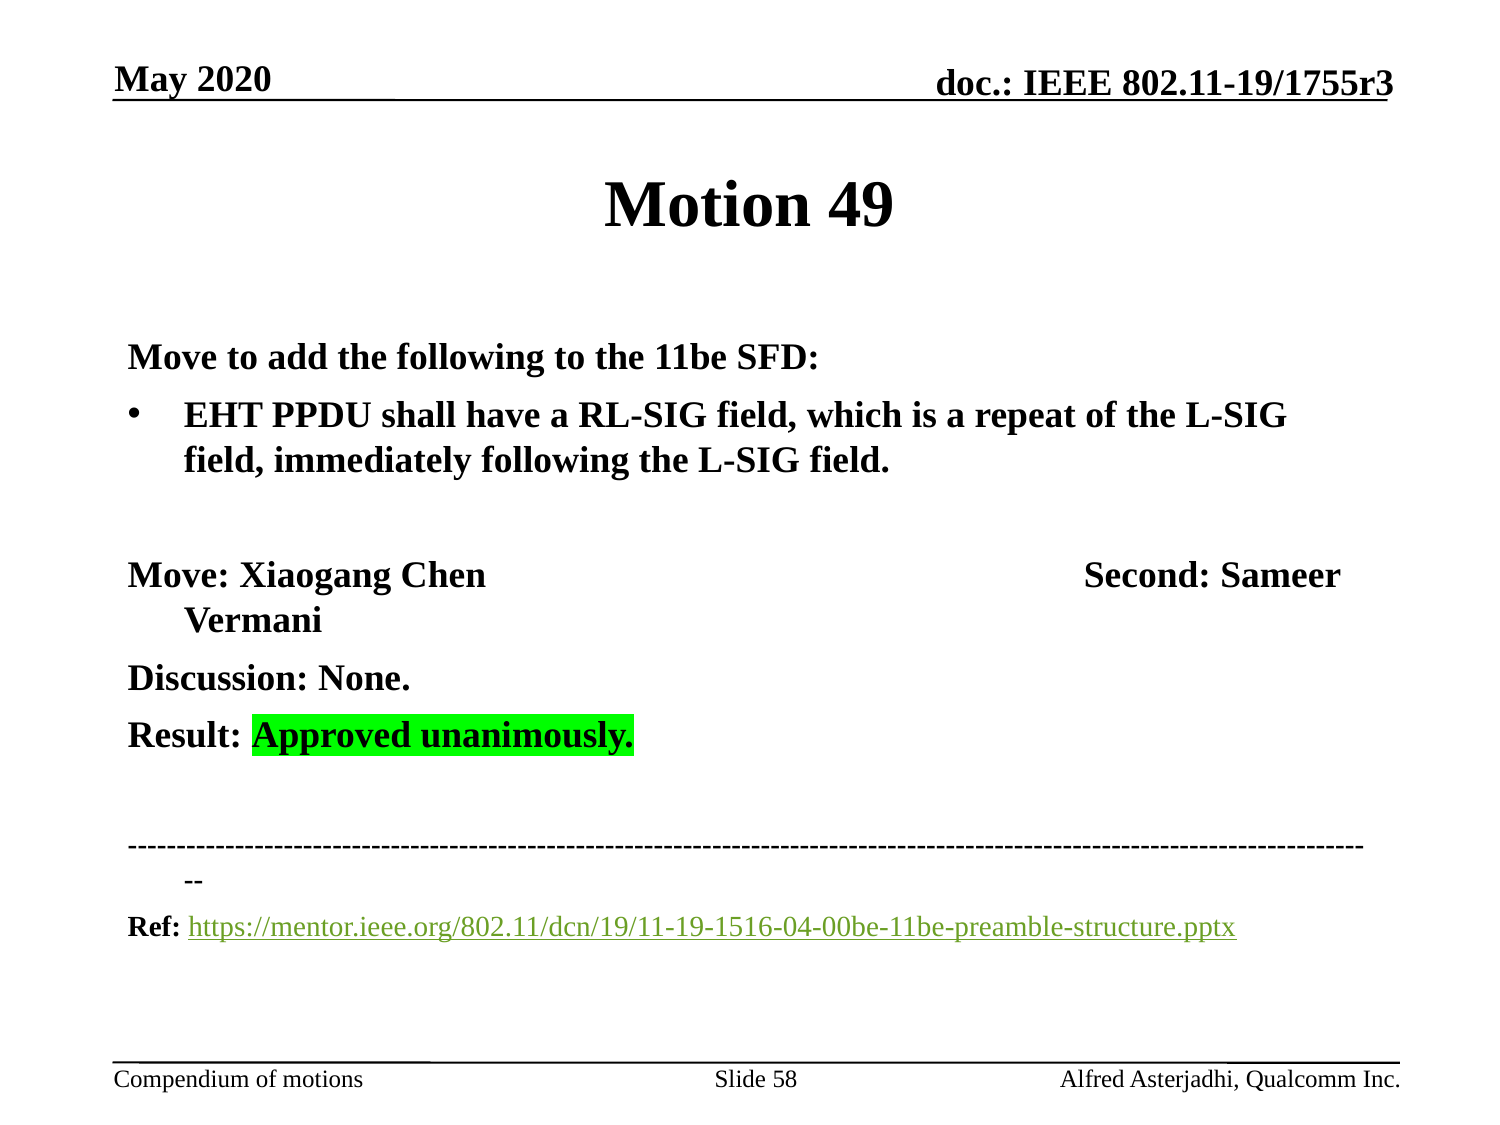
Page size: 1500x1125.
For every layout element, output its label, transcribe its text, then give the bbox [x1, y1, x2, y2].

slide_number Slide 58 [712, 1061, 800, 1123]
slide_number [114, 54, 423, 100]
title Motion 49 [112, 112, 1388, 288]
list Move to add the following to the 11be SFD: EHT PPDU shall have a RL-SIG field, which is a repeat of the L-SIG field, immediately following the L-SIG field. Move: Xiaogang Chen Second: Sameer Vermani Discussion: None. Result: Approved unanimously. --------------------------------------------------------------------------------------------------------------------------------- Ref: https://mentor.ieee.org/802.11/dcn/19/11-19-1516-04-00be-11be-preamble-structure.pptx [112, 324, 1388, 1063]
footer Alfred Asterjadhi, Qualcomm Inc. [878, 1061, 1402, 1093]
